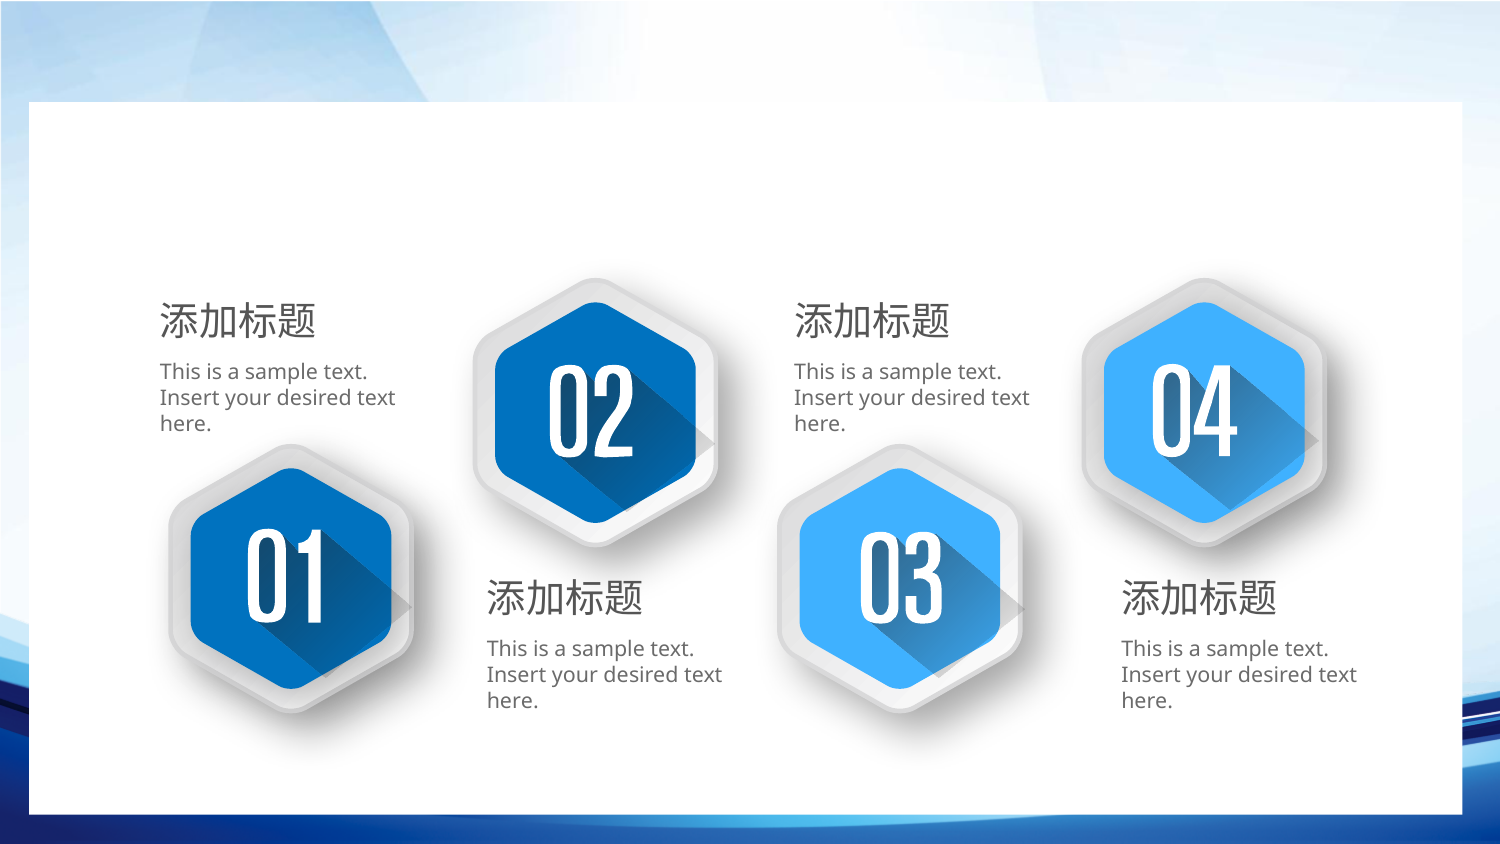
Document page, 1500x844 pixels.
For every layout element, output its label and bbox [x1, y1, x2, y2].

text_box [471, 566, 769, 696]
picture [0, 2, 1500, 844]
text_box [474, 278, 717, 547]
text_box [1083, 278, 1325, 547]
text_box [779, 288, 1076, 419]
text_box [1106, 566, 1403, 696]
text_box [779, 444, 1025, 713]
text_box [170, 444, 412, 713]
text_box [145, 288, 442, 419]
